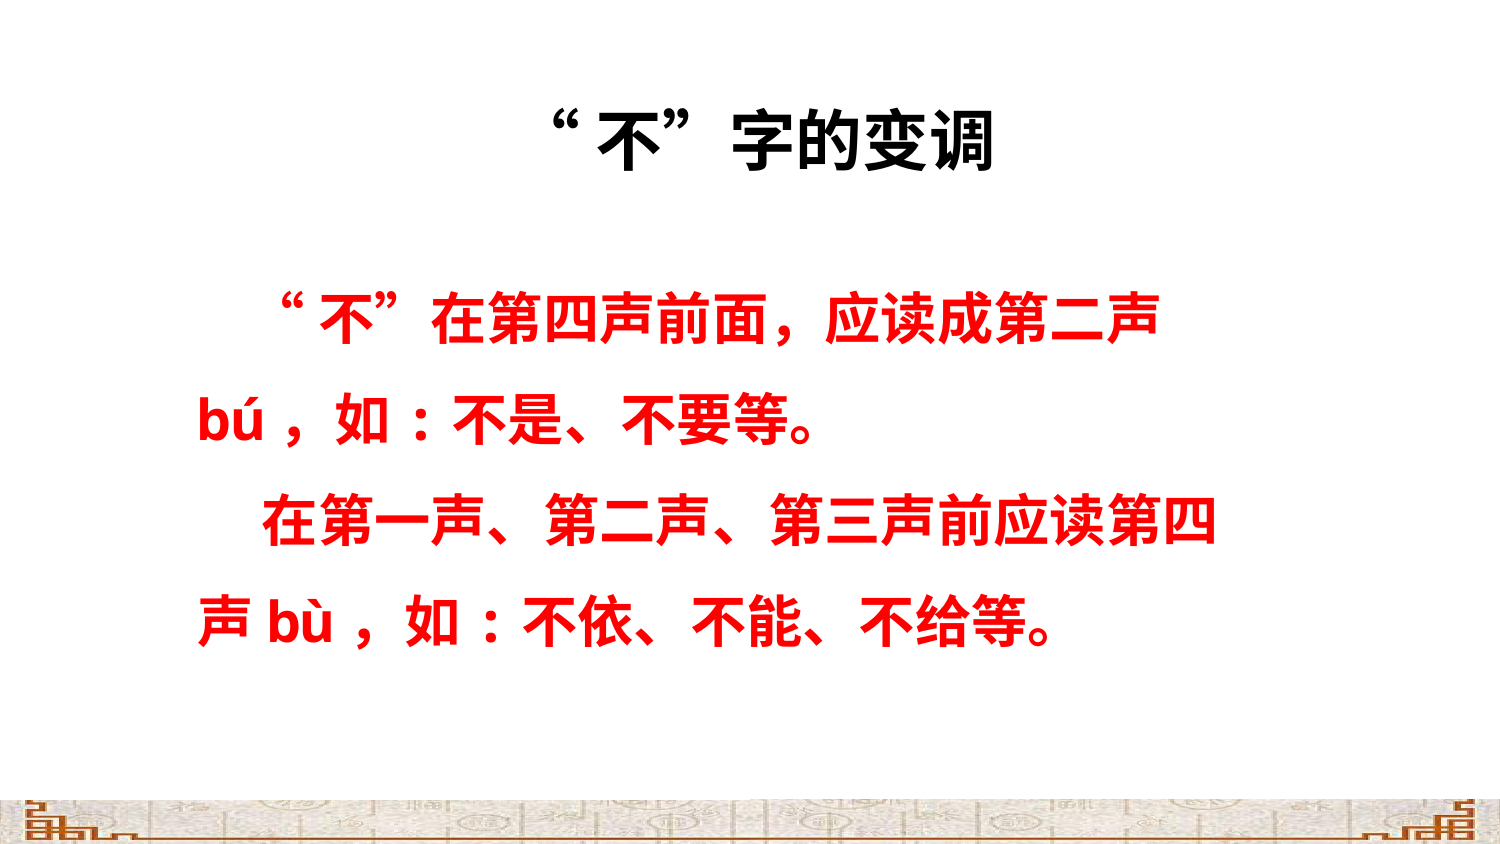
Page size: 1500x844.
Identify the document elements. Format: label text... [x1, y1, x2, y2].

text_box “不”字的变调 [501, 92, 1140, 185]
text_box “不”在第四声前面，应读成第二声bú，如:不是、不要等。 在第一声、第二声、第三声前应读第四声bù，如:不依、不能、不给等。 [182, 241, 1255, 662]
picture [0, 799, 1500, 844]
